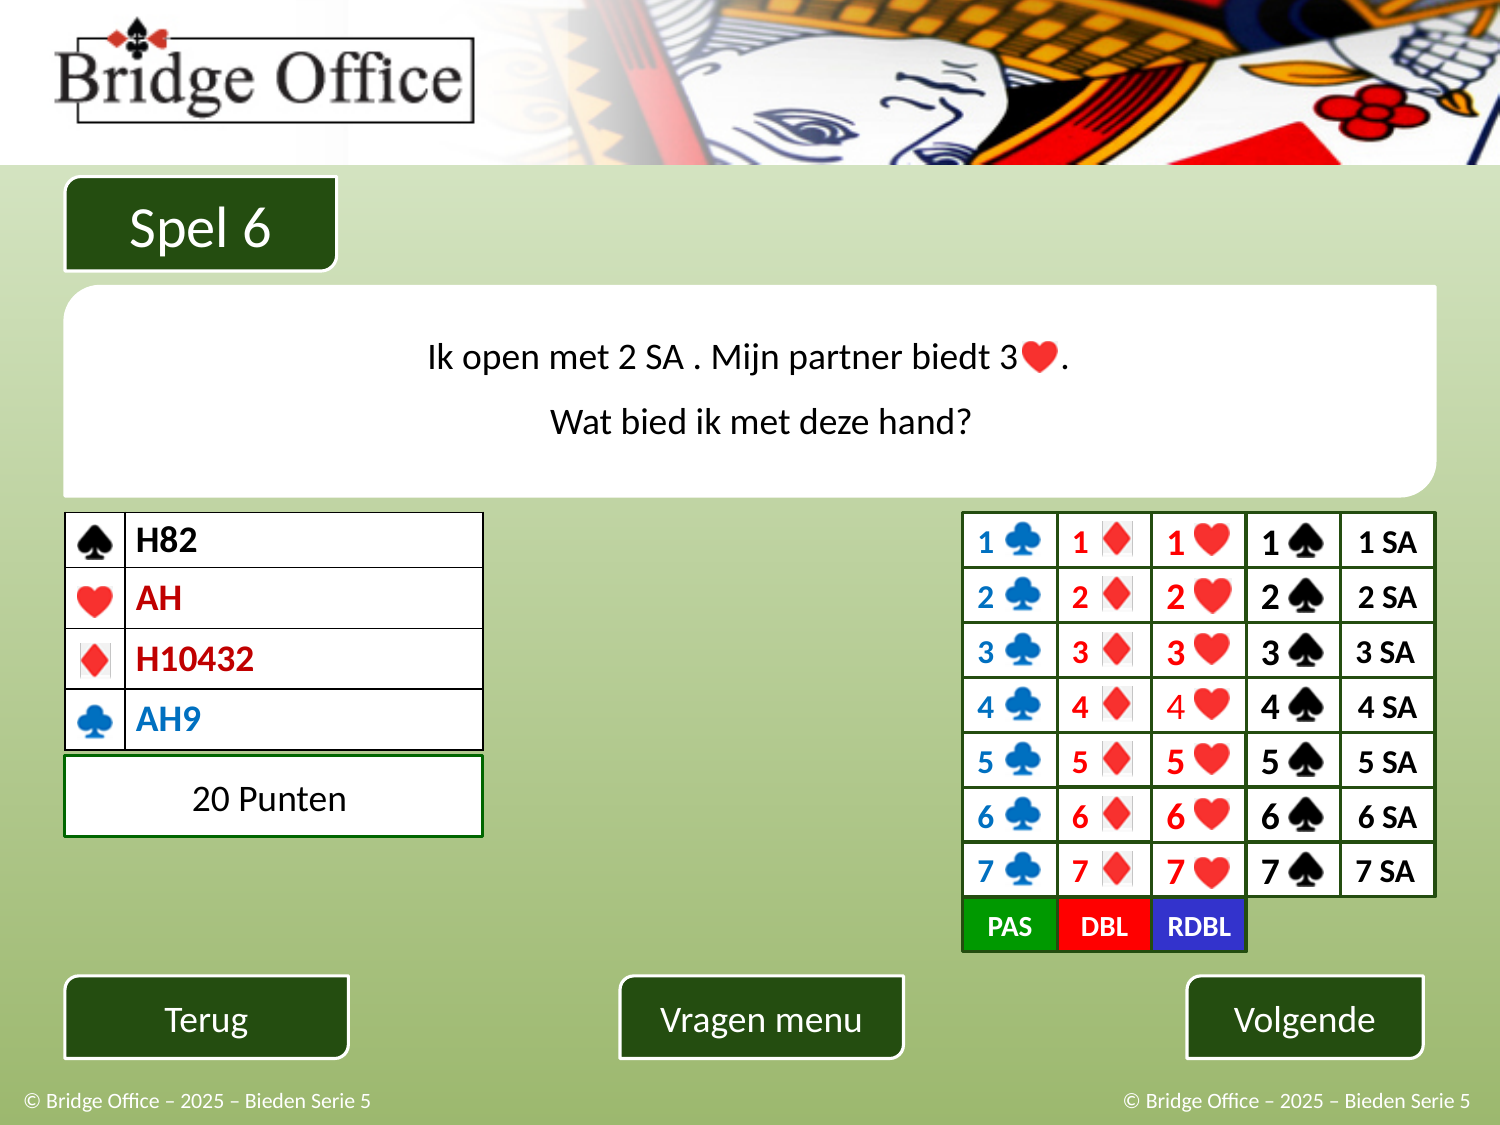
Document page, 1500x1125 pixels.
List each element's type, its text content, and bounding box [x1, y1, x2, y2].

text_box Spel 6 [63, 179, 339, 273]
picture [1288, 686, 1324, 723]
picture [1099, 796, 1135, 833]
text_box 2 SA [1339, 569, 1437, 621]
text_box 7 [961, 841, 1056, 896]
picture [1004, 741, 1041, 778]
picture [77, 643, 114, 679]
text_box 3 [1056, 621, 1150, 676]
text_box 5 [961, 734, 1059, 786]
text_box 6 [961, 786, 1056, 841]
text_box PAS [961, 896, 1059, 953]
text_box 6 [1245, 786, 1339, 841]
text_box 3 [961, 621, 1056, 676]
picture [1004, 796, 1041, 833]
picture [1099, 686, 1135, 723]
picture [1193, 743, 1230, 776]
picture [1004, 851, 1041, 887]
picture [1099, 741, 1135, 778]
text_box 1 [1153, 511, 1245, 569]
picture [1193, 798, 1230, 830]
text_box 5 [1248, 734, 1339, 786]
picture [1004, 576, 1041, 613]
text_box 4 [1150, 676, 1245, 734]
picture [1288, 796, 1324, 832]
table_cell [66, 568, 124, 628]
text_box 1 [1059, 511, 1153, 569]
text_box 3 SA [1339, 621, 1437, 676]
text_box 7 SA [1339, 844, 1437, 898]
table_cell H10432 [126, 629, 482, 688]
text_box 2 [1056, 569, 1153, 621]
picture [1193, 857, 1230, 890]
picture [0, 0, 1500, 166]
text_box 5 SA [1339, 734, 1437, 786]
picture [77, 524, 114, 561]
text_box 4 SA [1339, 676, 1437, 734]
table_cell AH [126, 568, 482, 628]
text_box 3 [1245, 621, 1339, 676]
picture [1004, 631, 1041, 668]
text_box 2 [1245, 569, 1339, 621]
table_header H82 [126, 513, 482, 567]
text_box 2 [1153, 569, 1245, 621]
text_box 20 Punten [63, 754, 484, 838]
text_box 5 [1059, 734, 1153, 786]
text_box 6 SA [1339, 786, 1437, 844]
picture [1099, 631, 1135, 668]
text_box © Bridge Office – 2025 – Bieden Serie 5 [8, 1079, 393, 1121]
picture [1288, 521, 1325, 558]
picture [1288, 741, 1324, 778]
table_cell [66, 690, 124, 749]
text_box Volgende [1185, 974, 1425, 1061]
picture [1194, 633, 1230, 666]
picture [1022, 341, 1059, 373]
text_box DBL [1059, 898, 1153, 953]
picture [1288, 851, 1324, 887]
picture [1288, 576, 1324, 613]
text_box [63, 284, 1437, 498]
text_box Wat bied ik met deze hand? [528, 389, 995, 450]
text_box 1 [961, 511, 1059, 569]
table_header [66, 513, 124, 567]
text_box 1 SA [1342, 511, 1437, 569]
text_box 3 [1150, 621, 1245, 676]
text_box 4 [1245, 676, 1339, 734]
text_box 6 [1150, 786, 1245, 841]
text_box 7 [1150, 841, 1245, 898]
picture [1193, 523, 1230, 556]
picture [1288, 631, 1324, 668]
picture [1193, 578, 1232, 614]
picture [1004, 686, 1041, 723]
text_box 7 [1245, 841, 1339, 898]
table_cell AH9 [126, 690, 482, 749]
text_box Terug [63, 974, 350, 1061]
text_box 4 [961, 676, 1059, 734]
text_box © Bridge Office – 2025 – Bieden Serie 5 [1107, 1079, 1500, 1121]
text_box 2 [961, 569, 1056, 621]
text_box 7 [1056, 841, 1150, 898]
picture [1099, 576, 1135, 613]
picture [1099, 851, 1135, 887]
picture [1099, 521, 1135, 558]
text_box 4 [1059, 676, 1150, 734]
text_box Vragen menu [618, 974, 906, 1061]
text_box 5 [1153, 734, 1248, 786]
picture [77, 585, 114, 618]
picture [1004, 521, 1041, 558]
text_box 6 [1056, 786, 1150, 841]
table_cell [66, 629, 124, 688]
text_box Ik open met 2 SA . Mijn partner biedt 3 . [394, 324, 1104, 385]
text_box 1 [1245, 511, 1342, 569]
picture [77, 703, 114, 740]
picture [1193, 688, 1230, 721]
text_box RDBL [1153, 898, 1248, 953]
